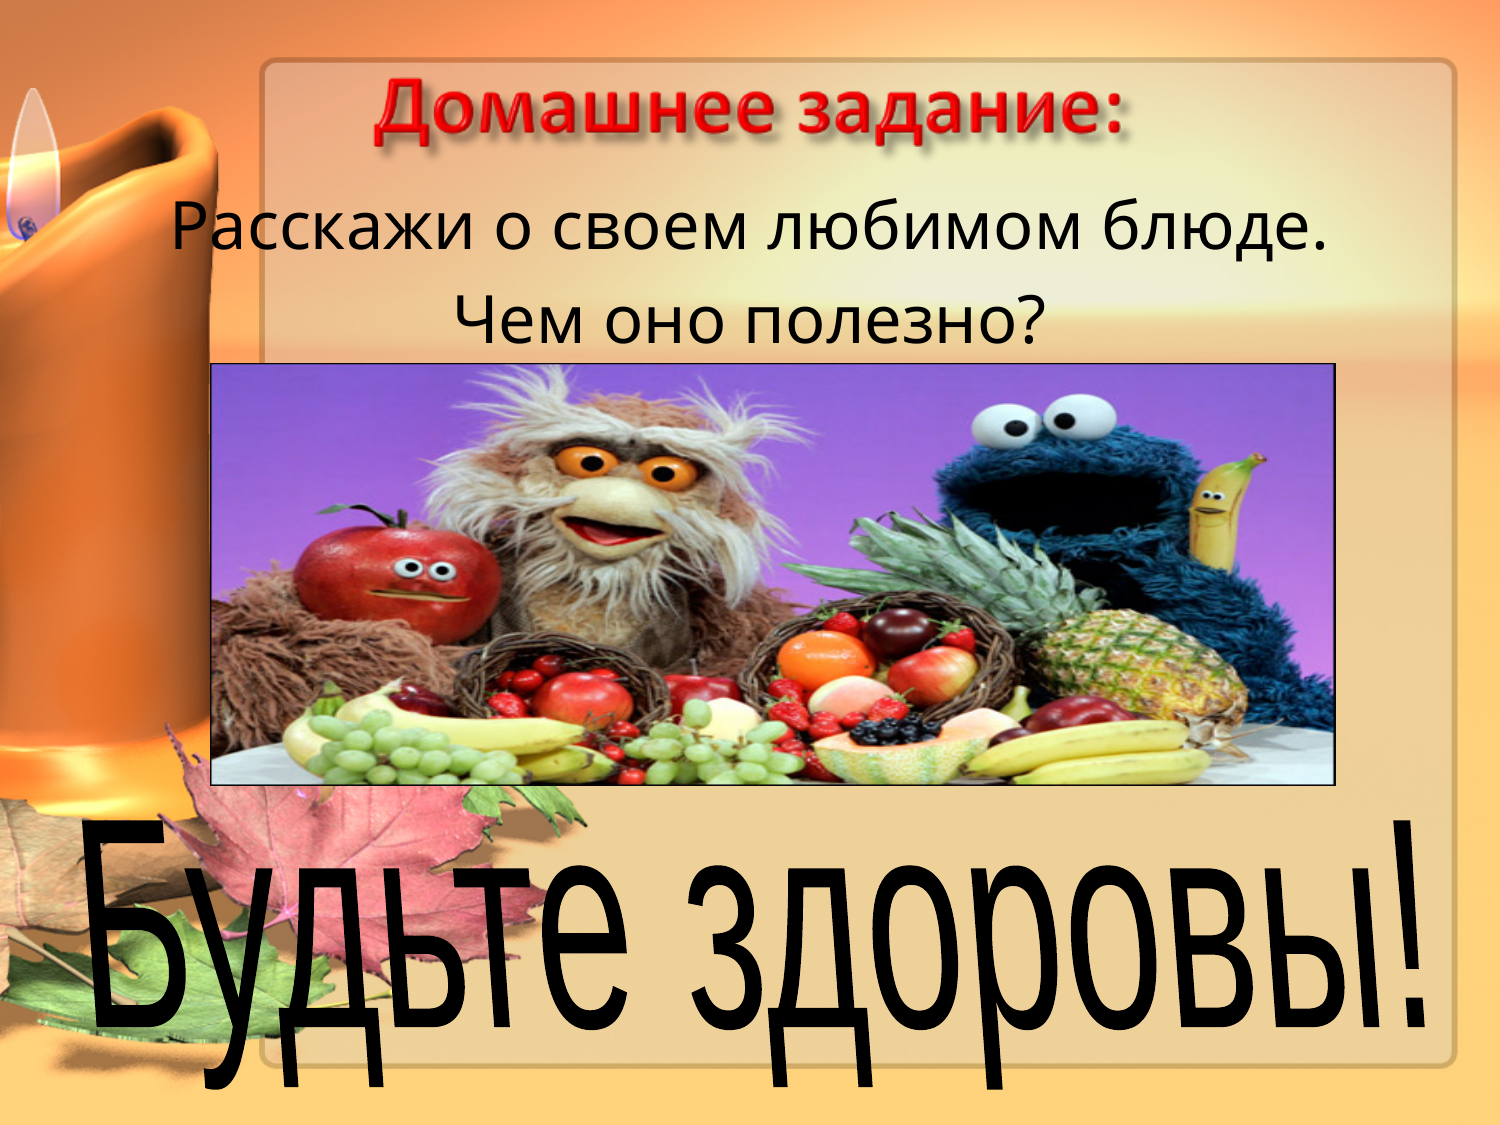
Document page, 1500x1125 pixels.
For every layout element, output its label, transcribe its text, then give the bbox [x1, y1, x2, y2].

picture [0, 0, 1500, 1125]
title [73, 21, 1427, 181]
list Расскажи о своем любимом блюде. Чем оно полезно? [75, 188, 1425, 1035]
